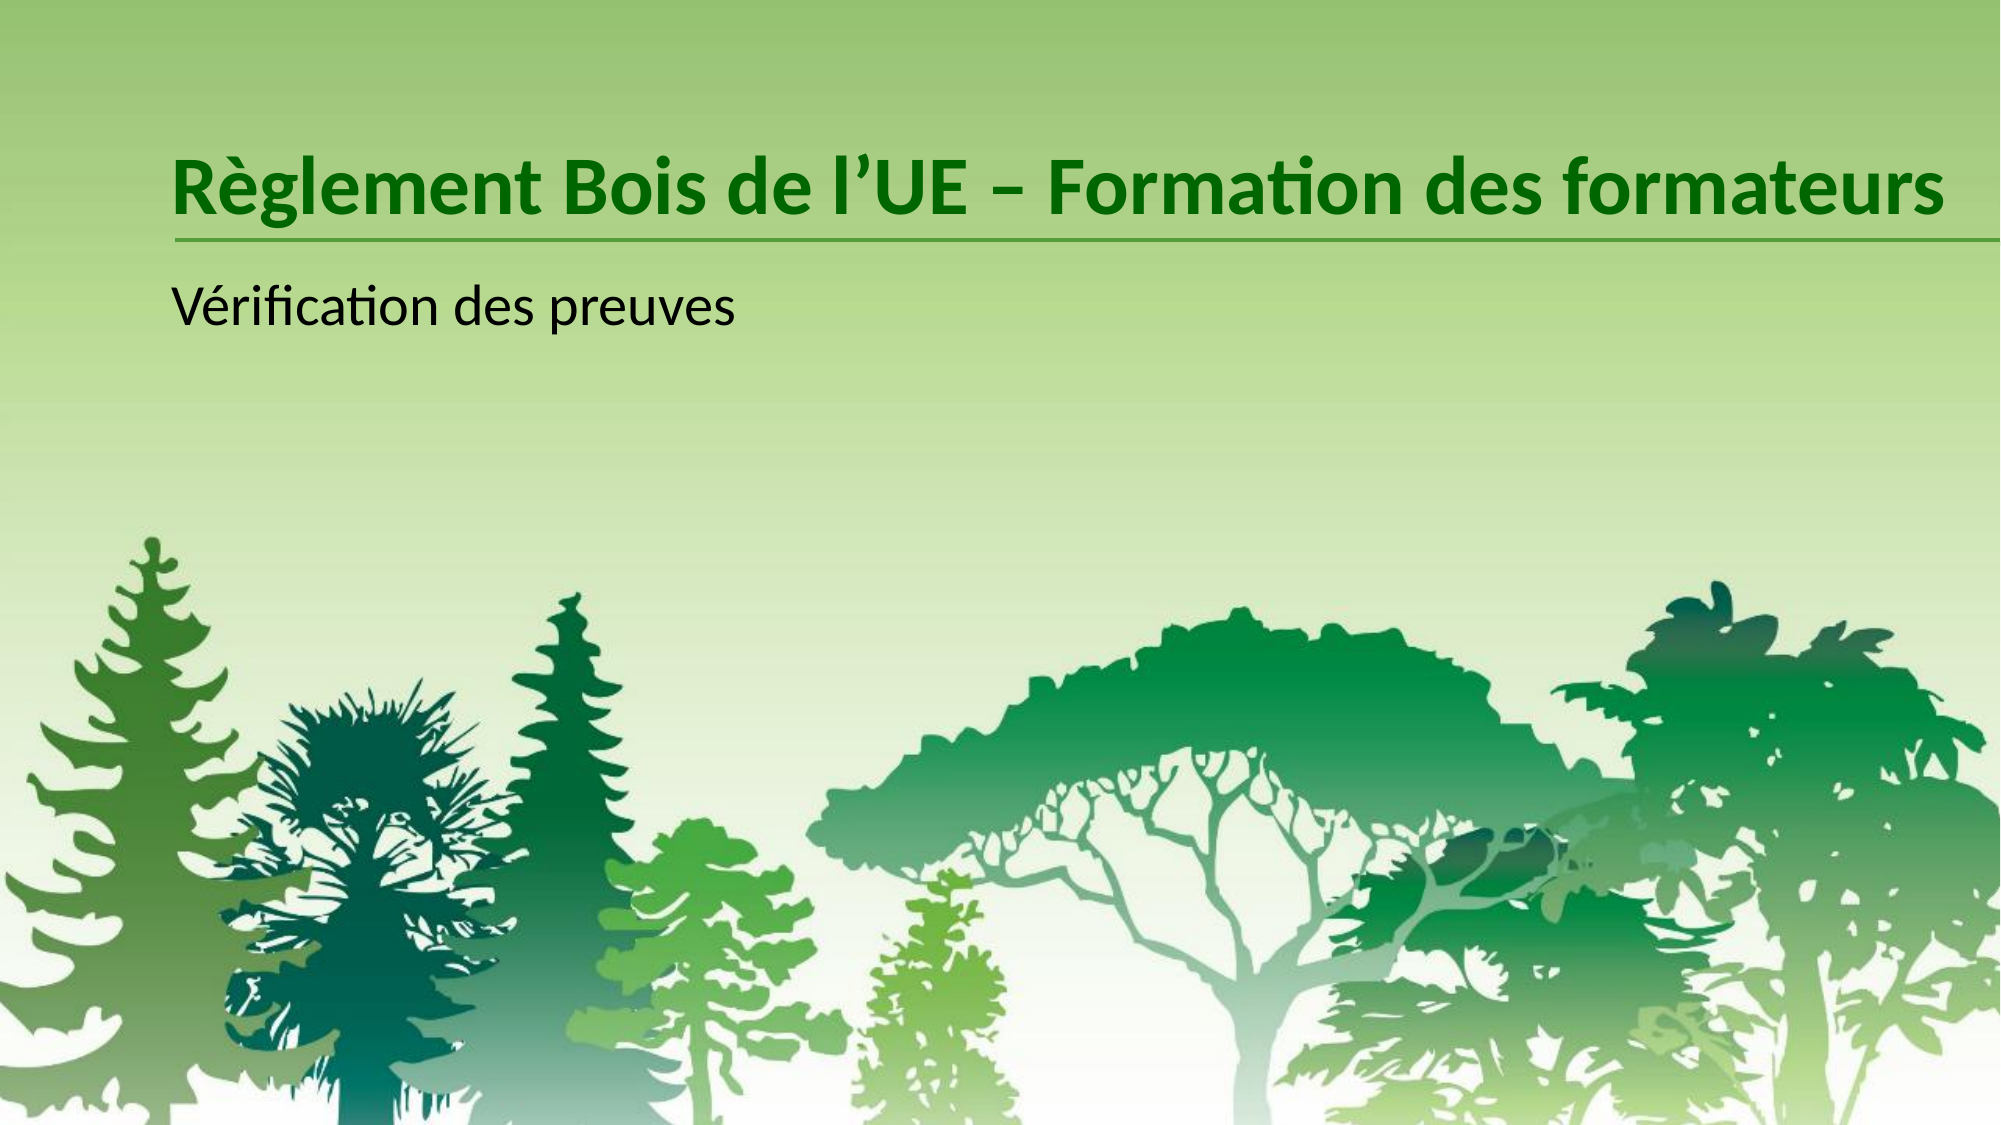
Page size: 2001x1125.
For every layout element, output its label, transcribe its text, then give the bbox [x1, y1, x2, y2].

title Règlement Bois de l’UE – Formation des formateurs [156, 95, 2000, 241]
subtitle Vérification des preuves [156, 267, 1657, 540]
slide_number 2 [1493, 1065, 1944, 1125]
picture [0, 0, 2001, 1125]
